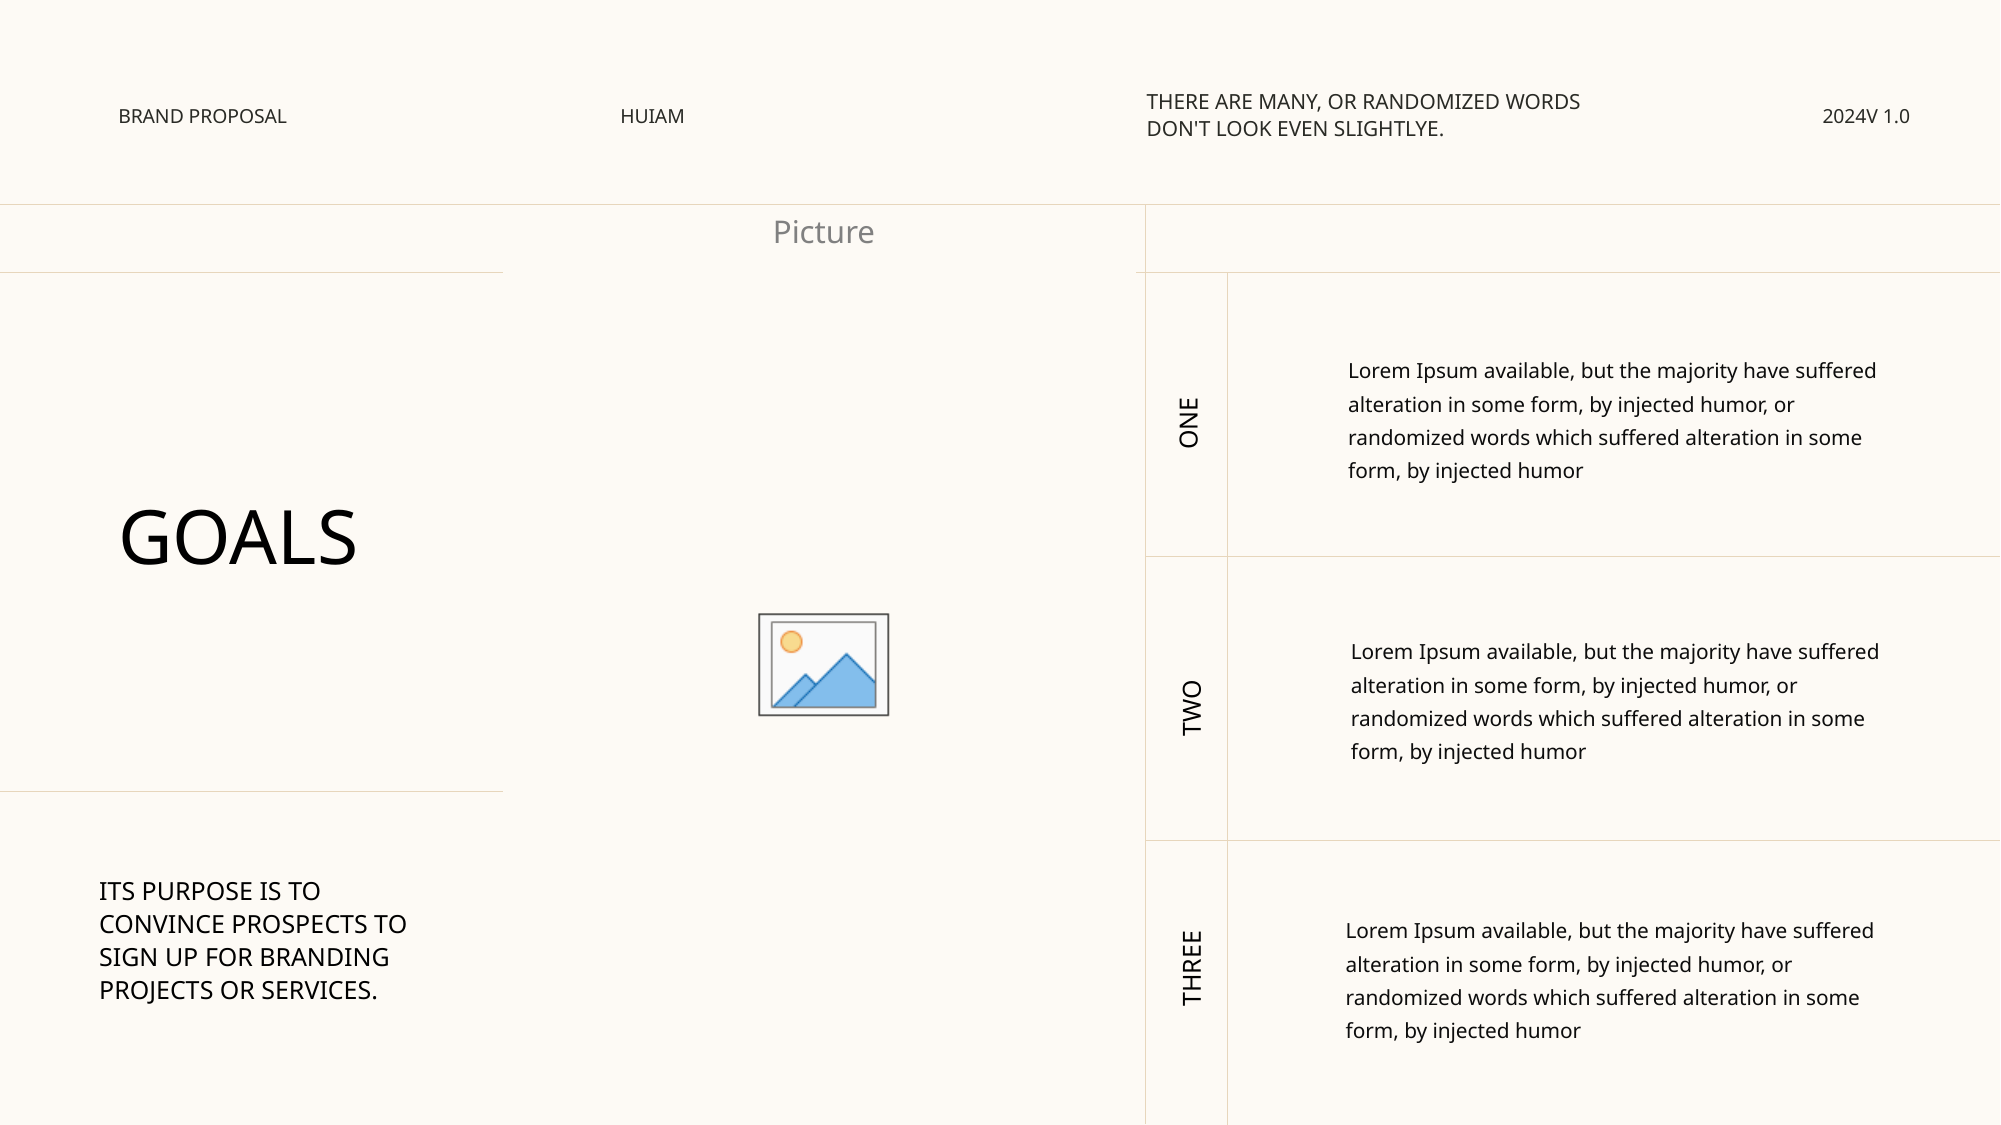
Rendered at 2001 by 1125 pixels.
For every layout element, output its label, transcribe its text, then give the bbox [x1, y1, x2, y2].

text_box Lorem Ipsum available, but the majority have suffered alteration in some form, by injected humor, or randomized words which suffered alteration in some form, by injected humor [1330, 902, 1907, 1051]
text_box GOALS [103, 457, 422, 587]
text_box THREE [1164, 903, 1213, 1034]
text_box HUIAM [605, 92, 881, 148]
text_box Lorem Ipsum available, but the majority have suffered alteration in some form, by injected humor, or randomized words which suffered alteration in some form, by injected humor [1333, 342, 1910, 491]
text_box 2024V 1.0 [1773, 92, 1930, 148]
text_box THERE ARE MANY, OR RANDOMIZED WORDS DON'T LOOK EVEN SLIGHTLYE. [1131, 78, 1639, 148]
text_box Lorem Ipsum available, but the majority have suffered alteration in some form, by injected humor, or randomized words which suffered alteration in some form, by injected humor [1336, 623, 1913, 772]
picture [502, 204, 1146, 1125]
text_box TWO [1164, 660, 1213, 757]
text_box BRAND PROPOSAL [103, 92, 379, 148]
text_box ONE [1161, 375, 1210, 472]
text_box ITS PURPOSE IS TO CONVINCE PROSPECTS TO SIGN UP FOR BRANDING PROJECTS OR SERVICES. [84, 864, 436, 1013]
